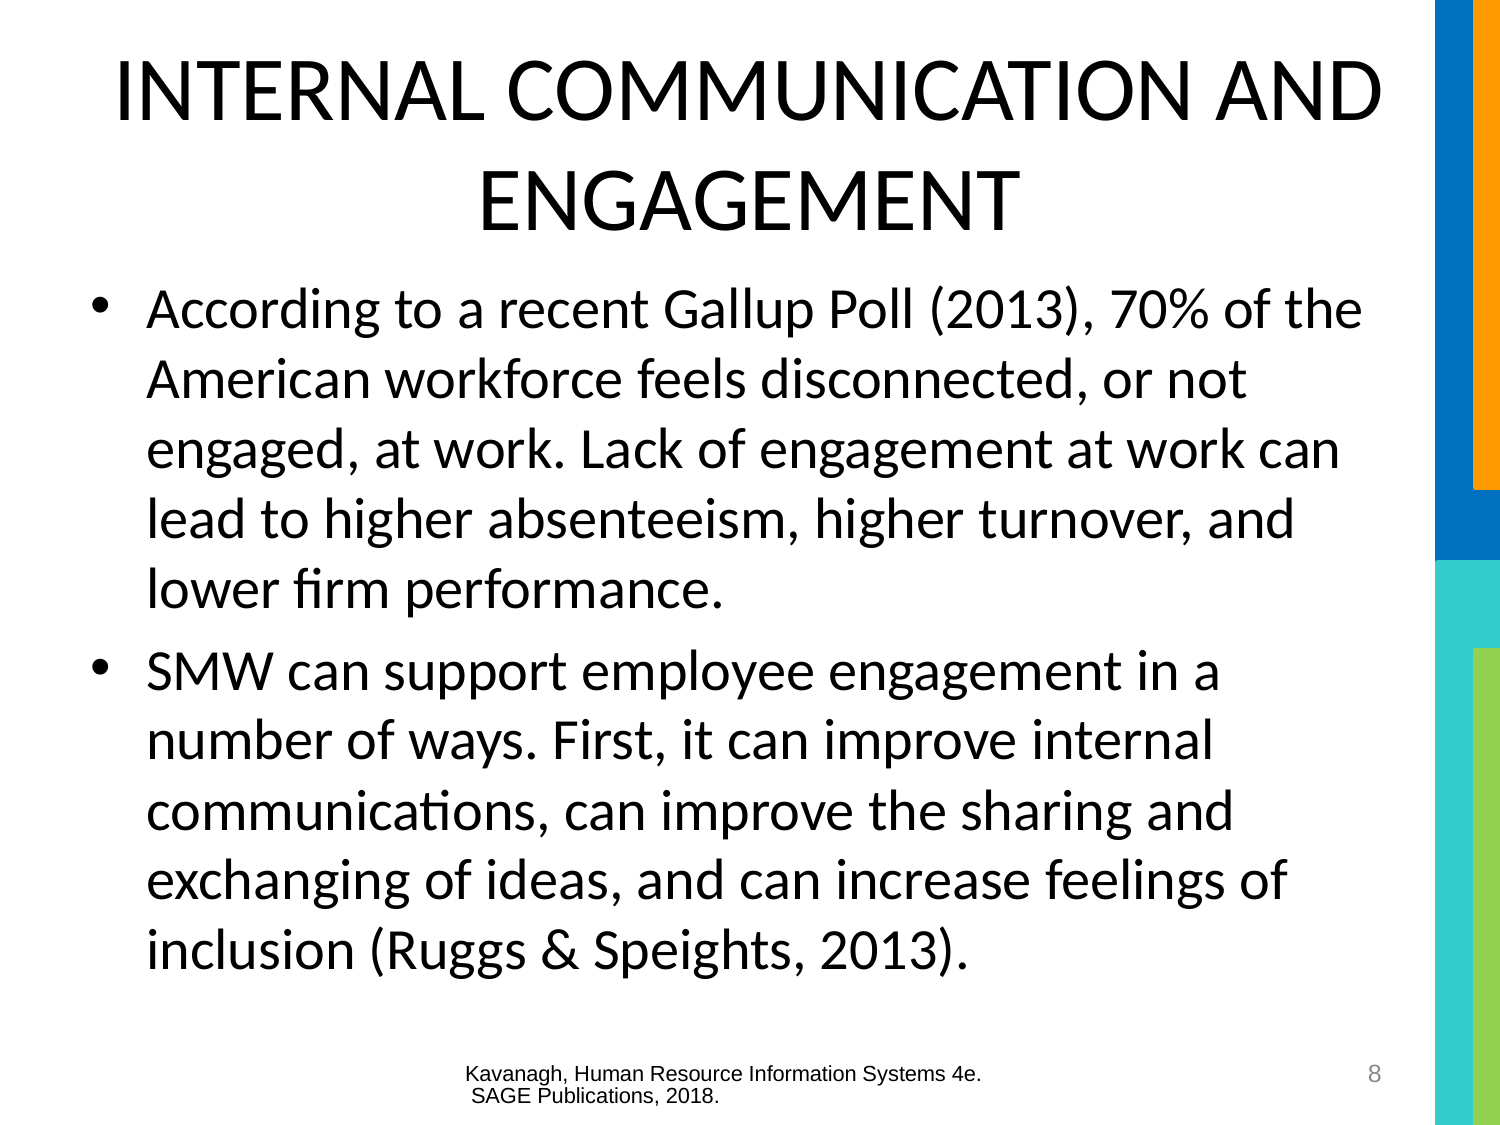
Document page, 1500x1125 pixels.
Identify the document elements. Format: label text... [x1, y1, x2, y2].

footer Kavanagh, Human Resource Information Systems 4e. SAGE Publications, 2018. [450, 1042, 1004, 1103]
title INTERNAL COMMUNICATION AND ENGAGEMENT [75, 45, 1425, 233]
list According to a recent Gallup Poll (2013), 70% of the American workforce feels disconnected, or not engaged, at work. Lack of engagement at work can lead to higher absenteeism, higher turnover, and lower firm performance. SMW can support employee engagement in a number of ways. First, it can improve internal communications, can improve the sharing and exchanging of ideas, and can increase feelings of inclusion (Ruggs & Speights, 2013). [75, 262, 1425, 1005]
slide_number 8 [1059, 1042, 1397, 1103]
